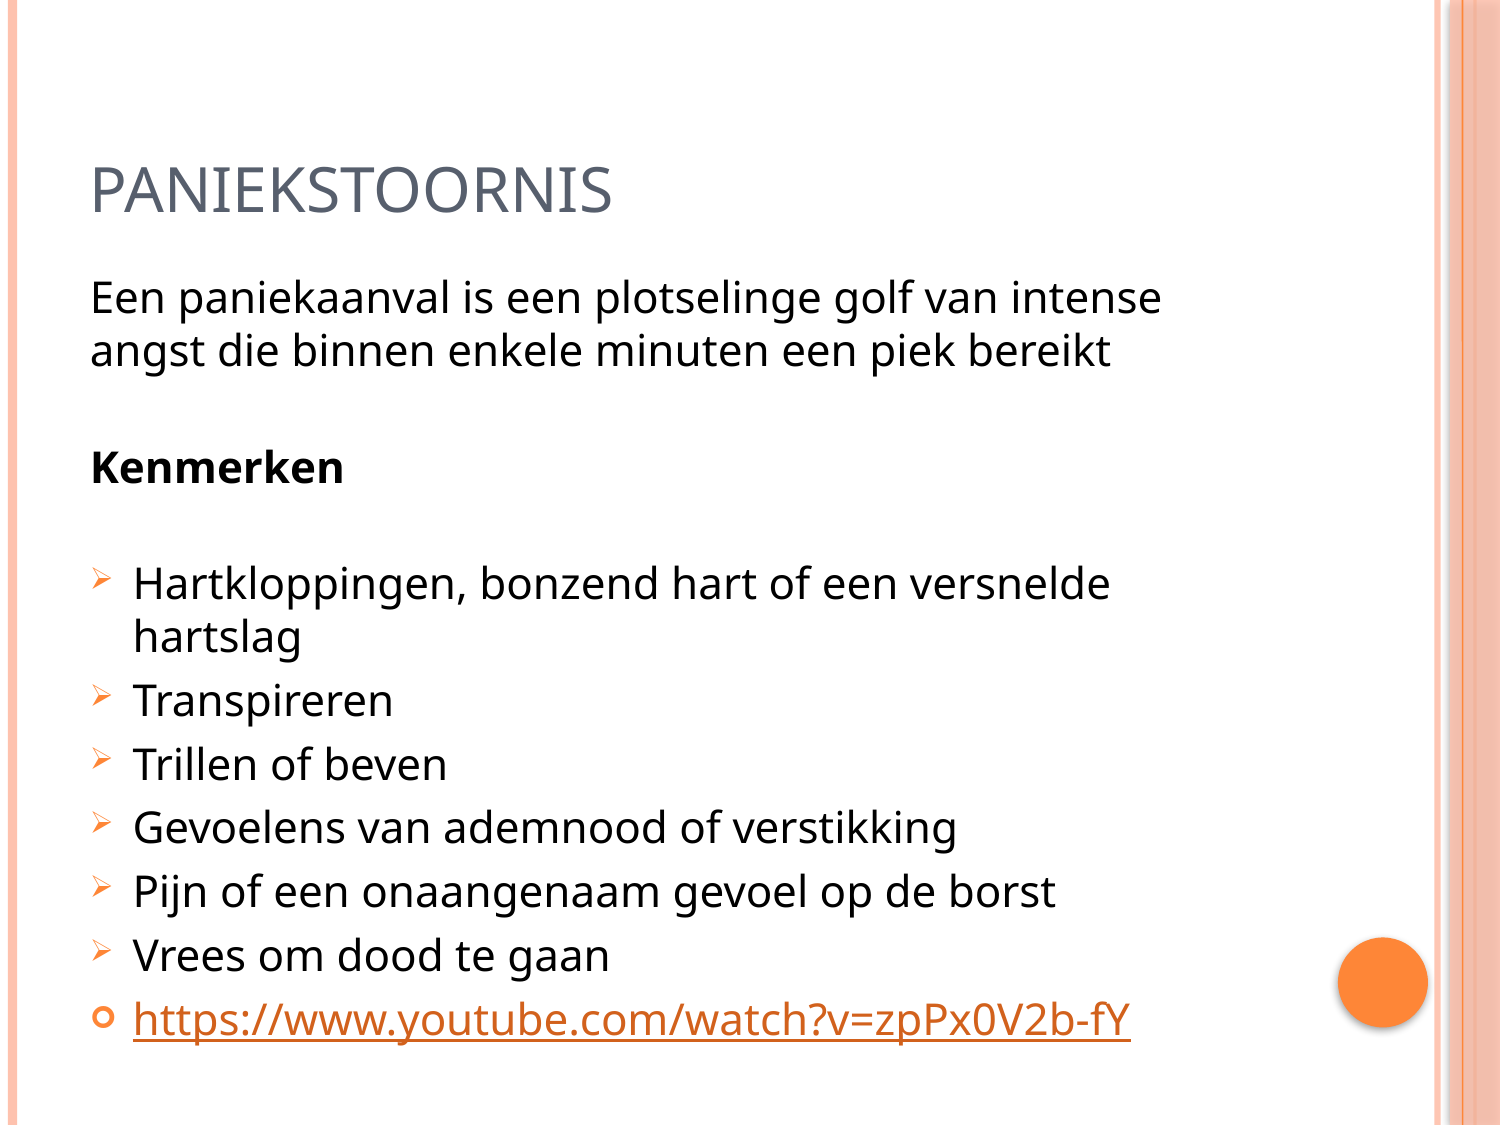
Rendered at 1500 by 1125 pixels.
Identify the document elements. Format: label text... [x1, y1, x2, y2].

title Paniekstoornis [75, 45, 1300, 233]
list Een paniekaanval is een plotselinge golf van intense angst die binnen enkele minuten een piek bereikt Kenmerken Hartkloppingen, bonzend hart of een versnelde hartslag Transpireren Trillen of beven Gevoelens van ademnood of verstikking Pijn of een onaangenaam gevoel op de borst Vrees om dood te gaan https://www.youtube.com/watch?v=zpPx0V2b-fY [75, 262, 1300, 1062]
